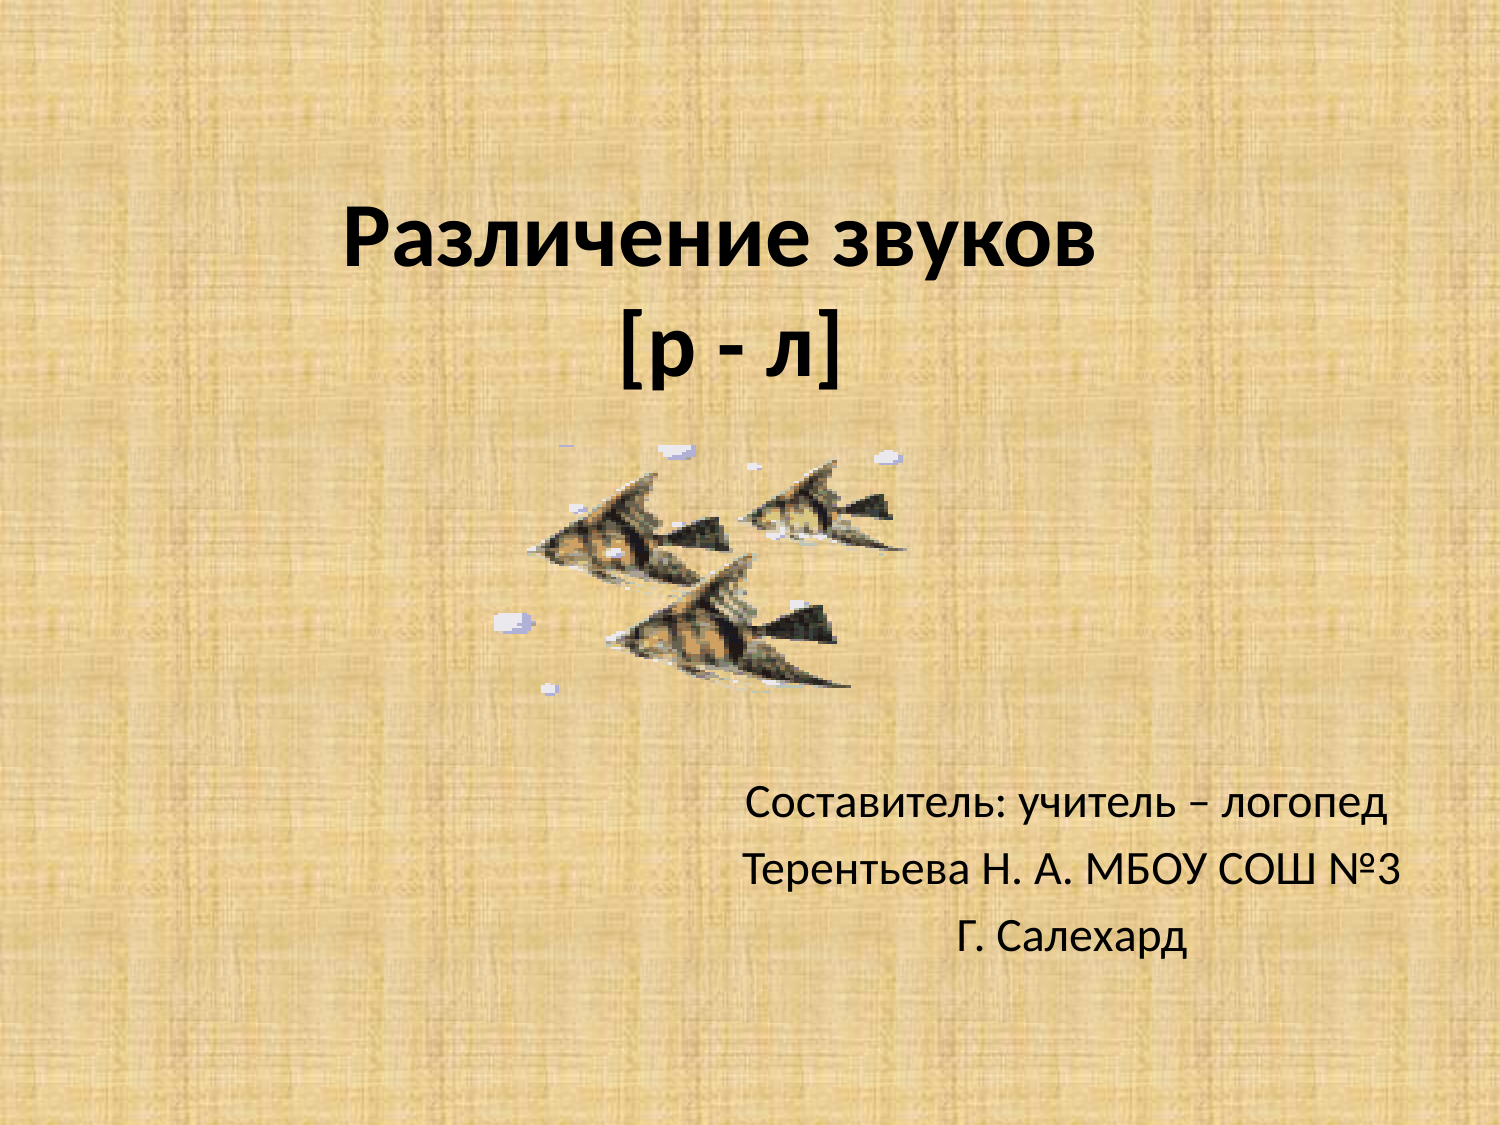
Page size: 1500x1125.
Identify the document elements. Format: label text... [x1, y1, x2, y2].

title Различение звуков [р - л] [93, 164, 1369, 406]
picture [0, 0, 1500, 1125]
subtitle Составитель: учитель – логопед Терентьева Н. А. МБОУ СОШ №3 Г. Салехард [726, 761, 1418, 973]
